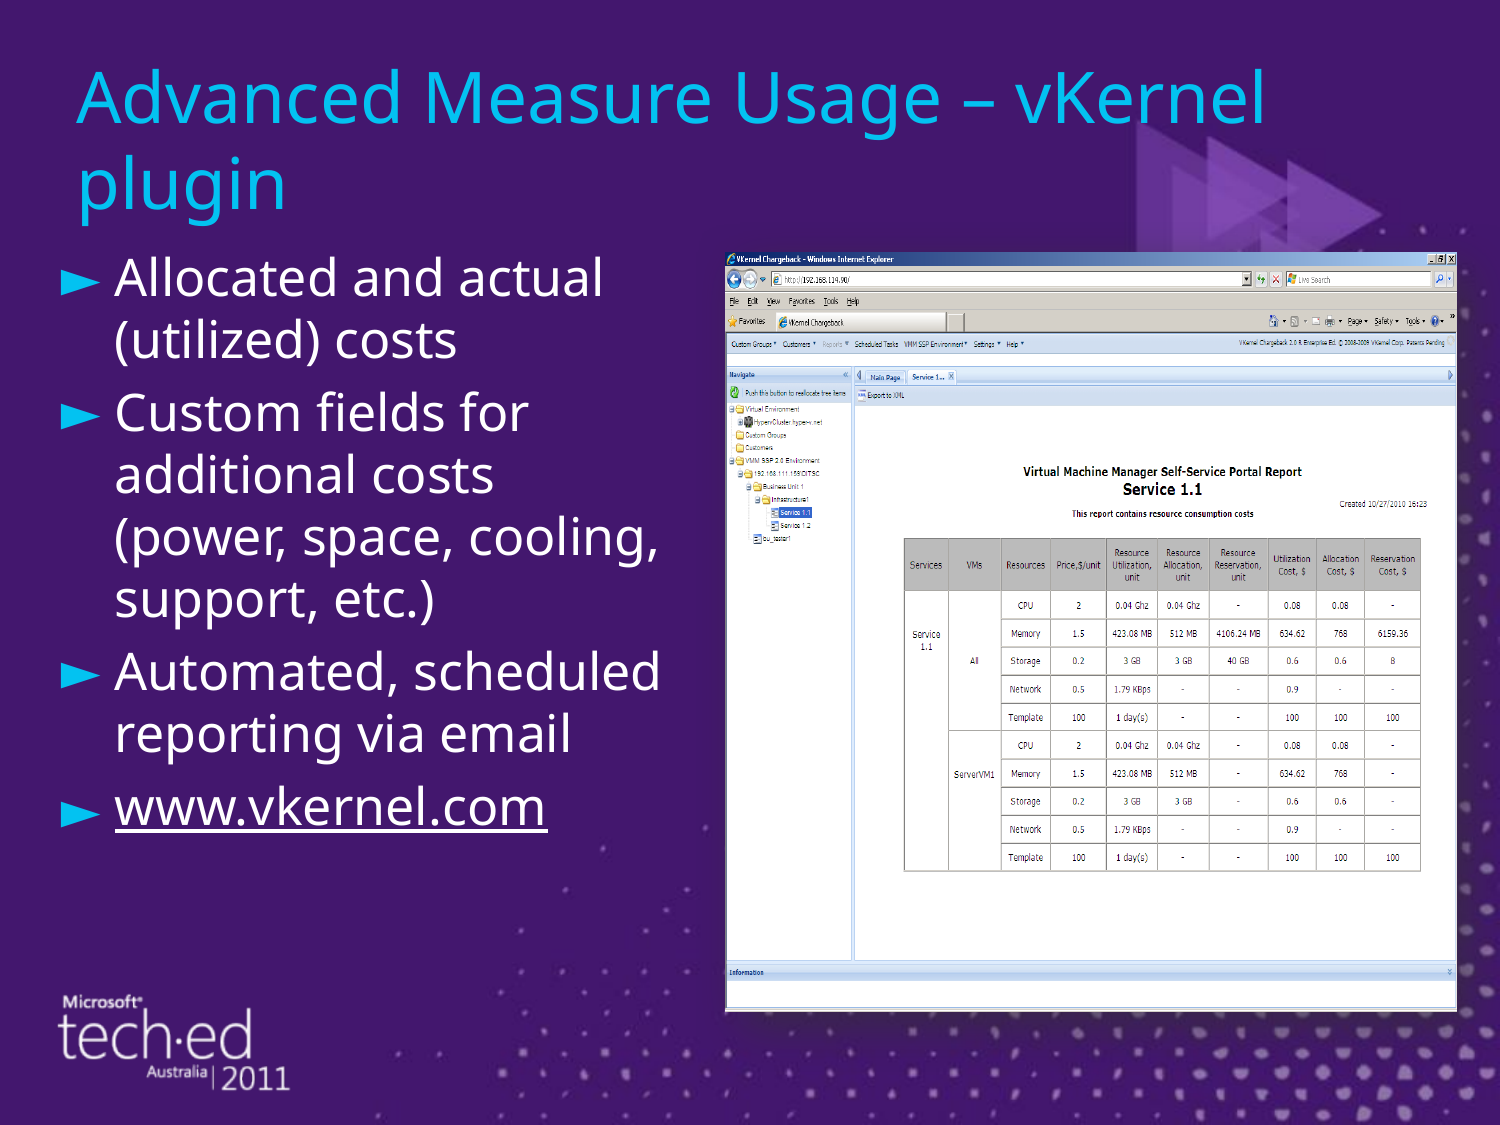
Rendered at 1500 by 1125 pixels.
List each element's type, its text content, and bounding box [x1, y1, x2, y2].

picture [0, 0, 1500, 1125]
title Advanced Measure Usage – vKernel plugin [61, 44, 1412, 232]
list Allocated and actual (utilized) costs Custom fields for additional costs (power, space, cooling, support, etc.) Automated, scheduled reporting via email www.vkernel.com [45, 237, 680, 941]
